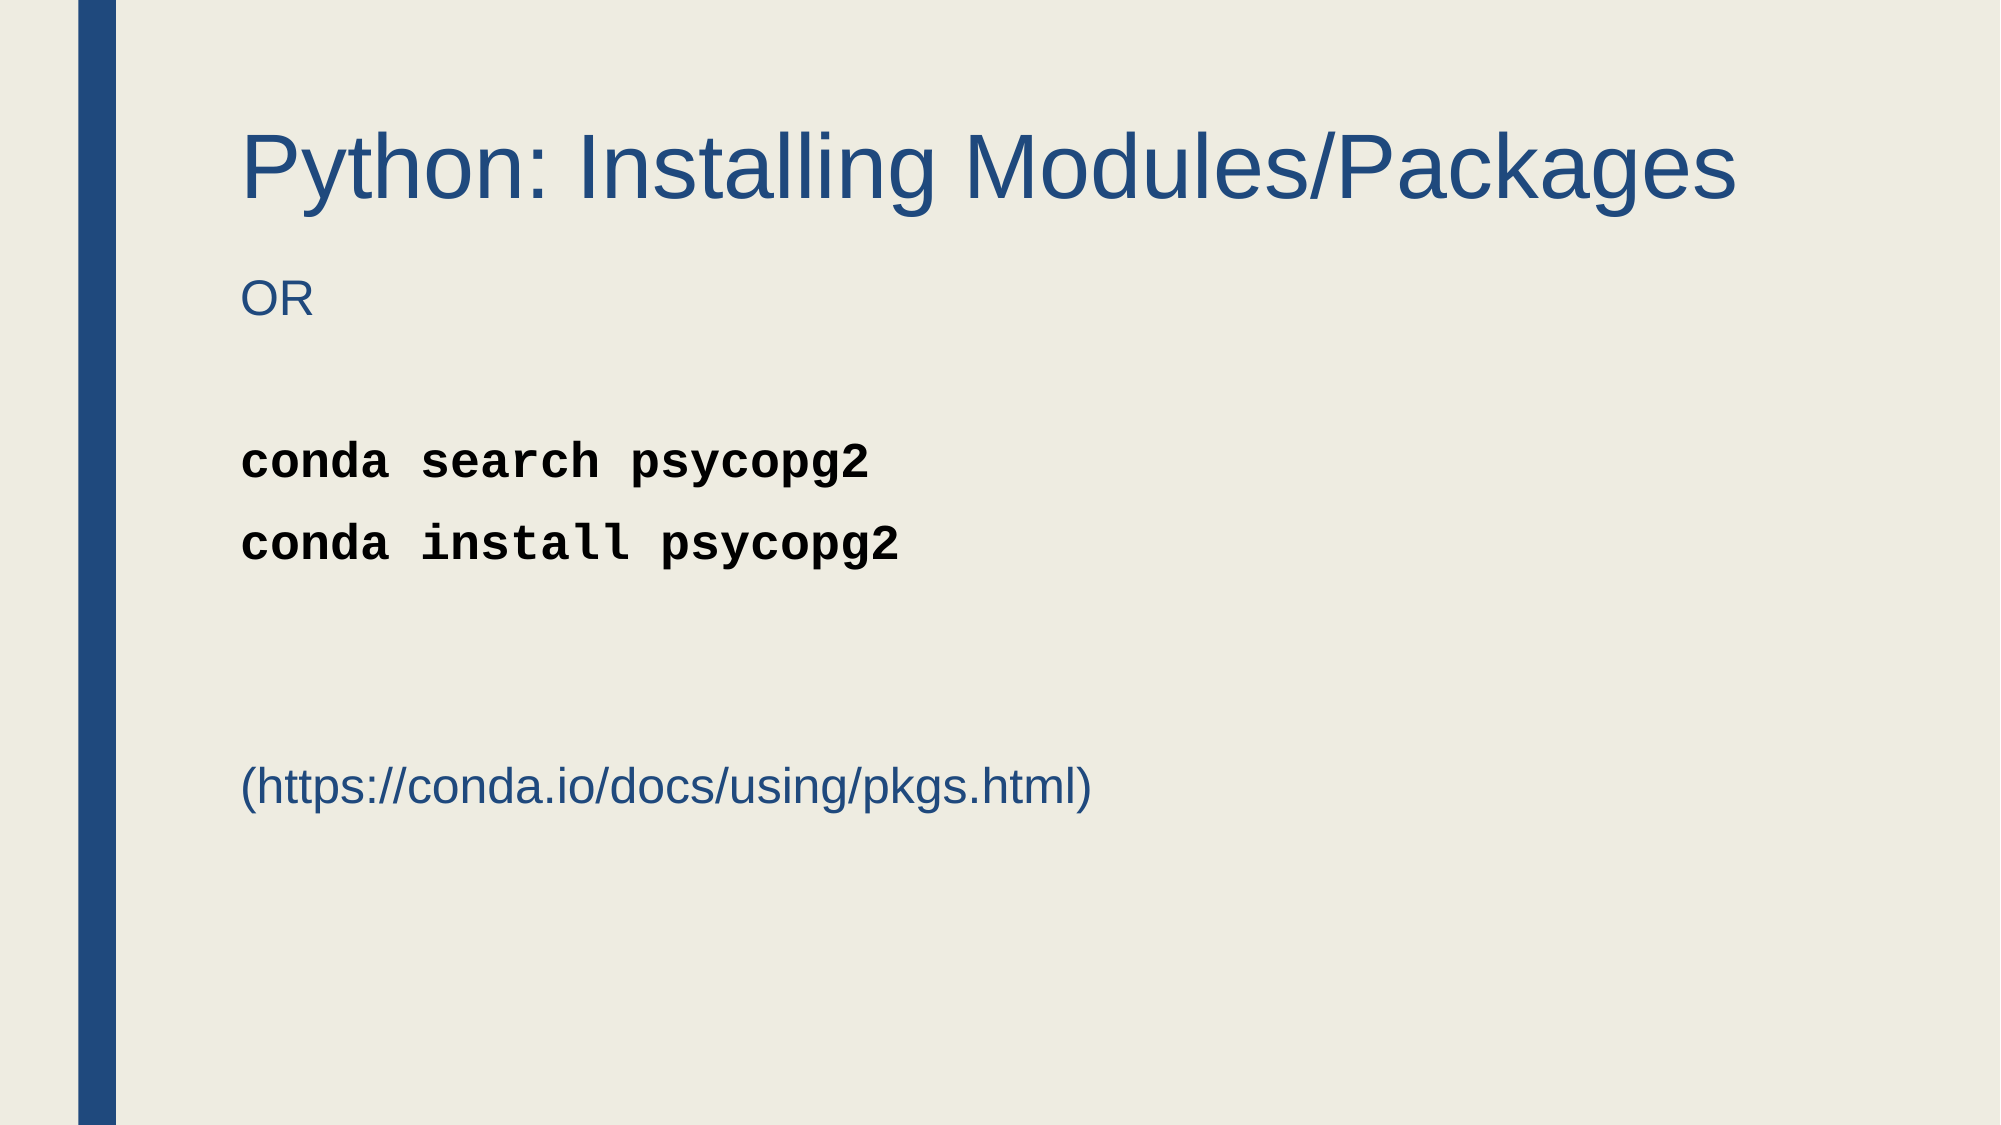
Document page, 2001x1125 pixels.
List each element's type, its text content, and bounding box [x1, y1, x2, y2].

title Python: Installing Modules/Packages [225, 112, 1800, 262]
list OR conda search psycopg2 conda install psycopg2 (https://conda.io/docs/using/pkgs.html) [225, 262, 1800, 850]
